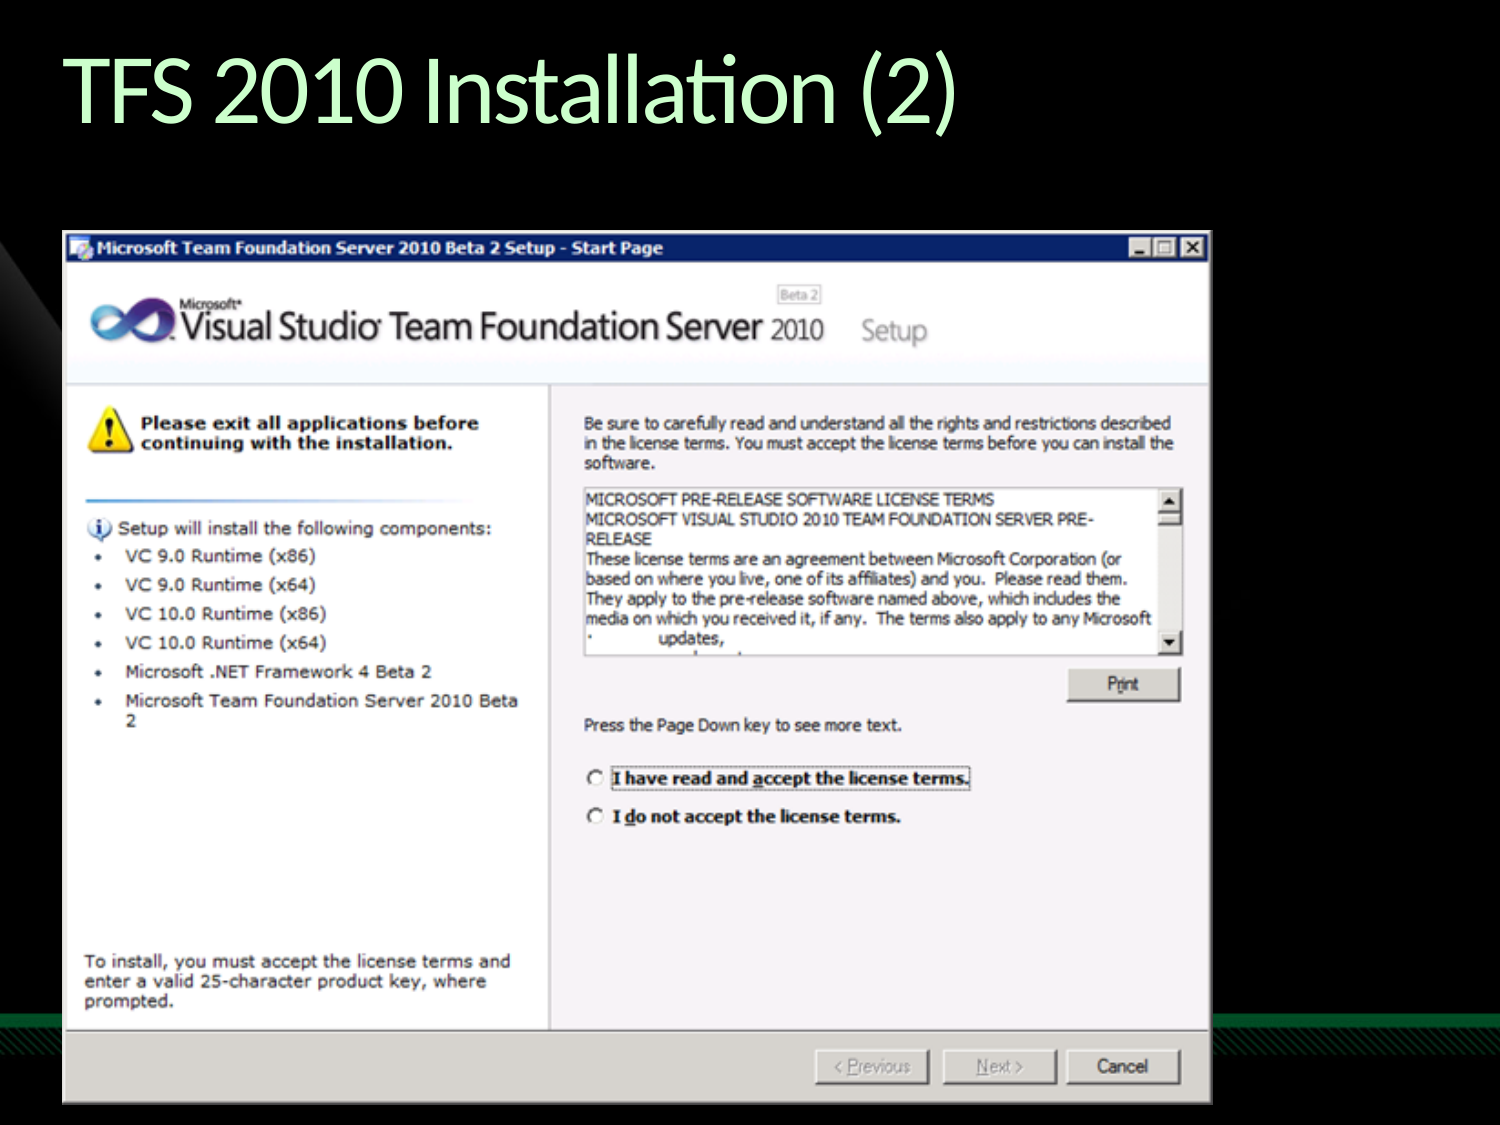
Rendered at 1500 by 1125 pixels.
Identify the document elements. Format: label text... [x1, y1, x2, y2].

picture [0, 0, 1500, 1125]
title TFS 2010 Installation (2) [62, 37, 1438, 147]
